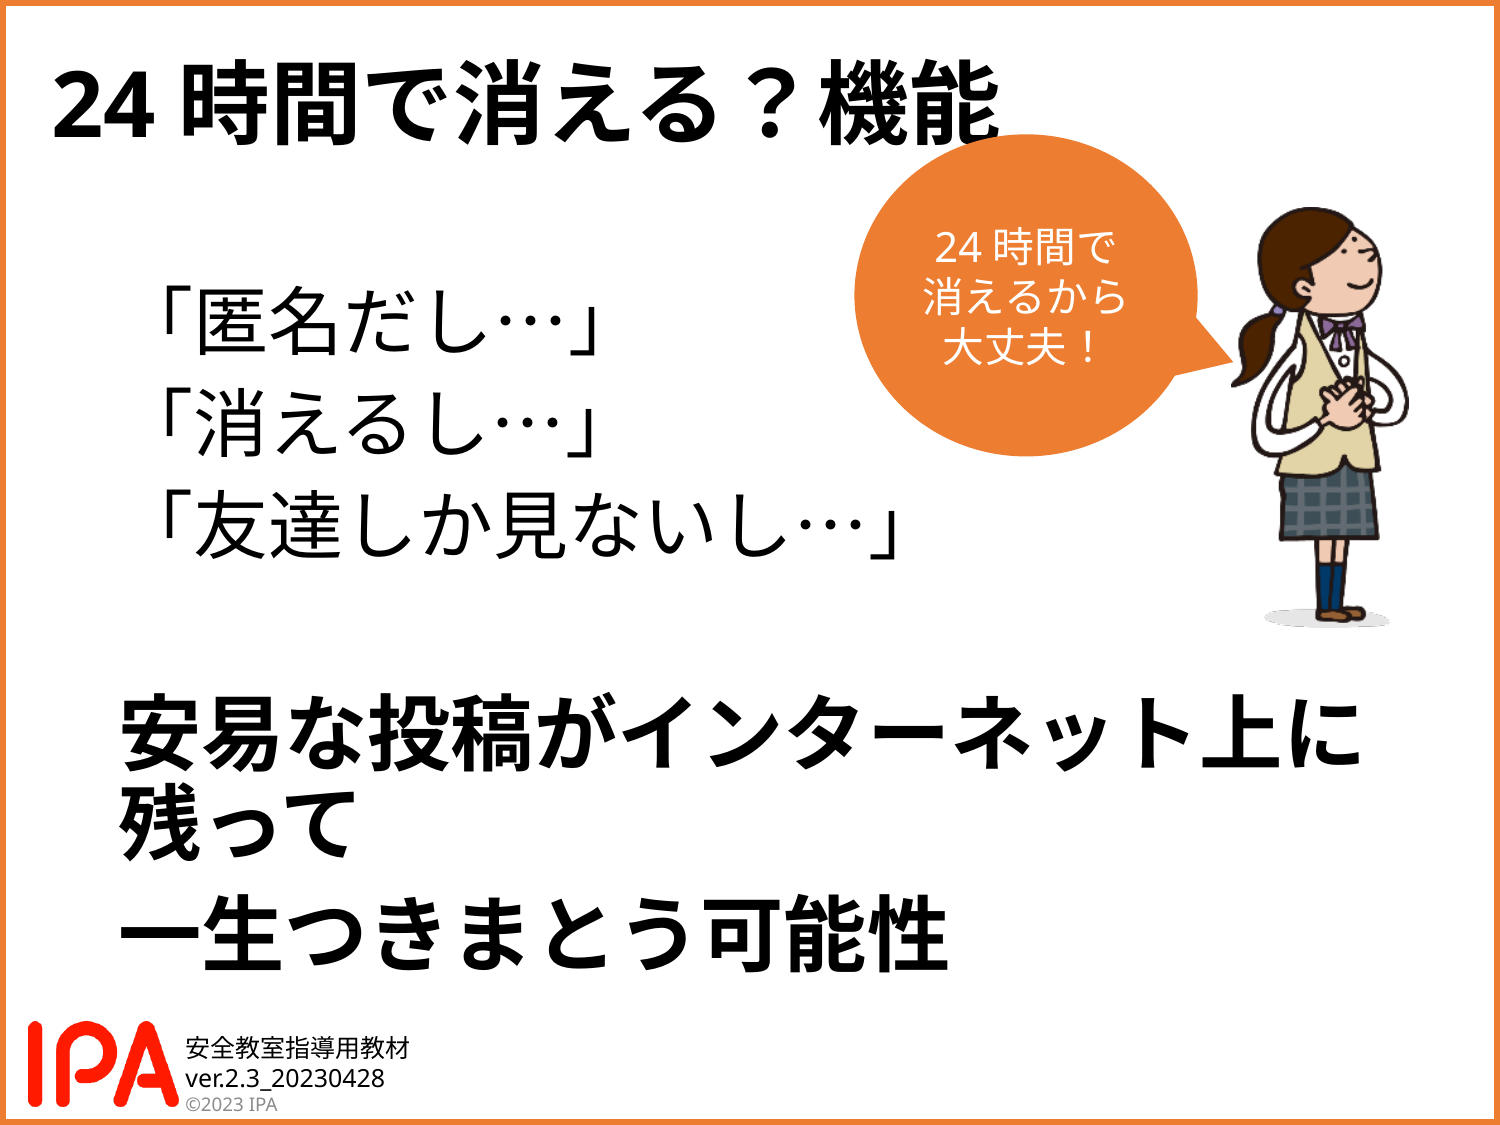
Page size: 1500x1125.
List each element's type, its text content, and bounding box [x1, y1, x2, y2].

picture [1231, 207, 1409, 628]
title 24時間で消える？機能 [36, 43, 1342, 172]
text_box 24時間で 消えるから大丈夫！ [853, 133, 1231, 458]
picture [28, 1021, 179, 1107]
list 「匿名だし…」 「消えるし…」 「友達しか見ないし…」 安易な投稿がインターネット上に残って 一生つきまとう可能性 [103, 166, 1397, 927]
